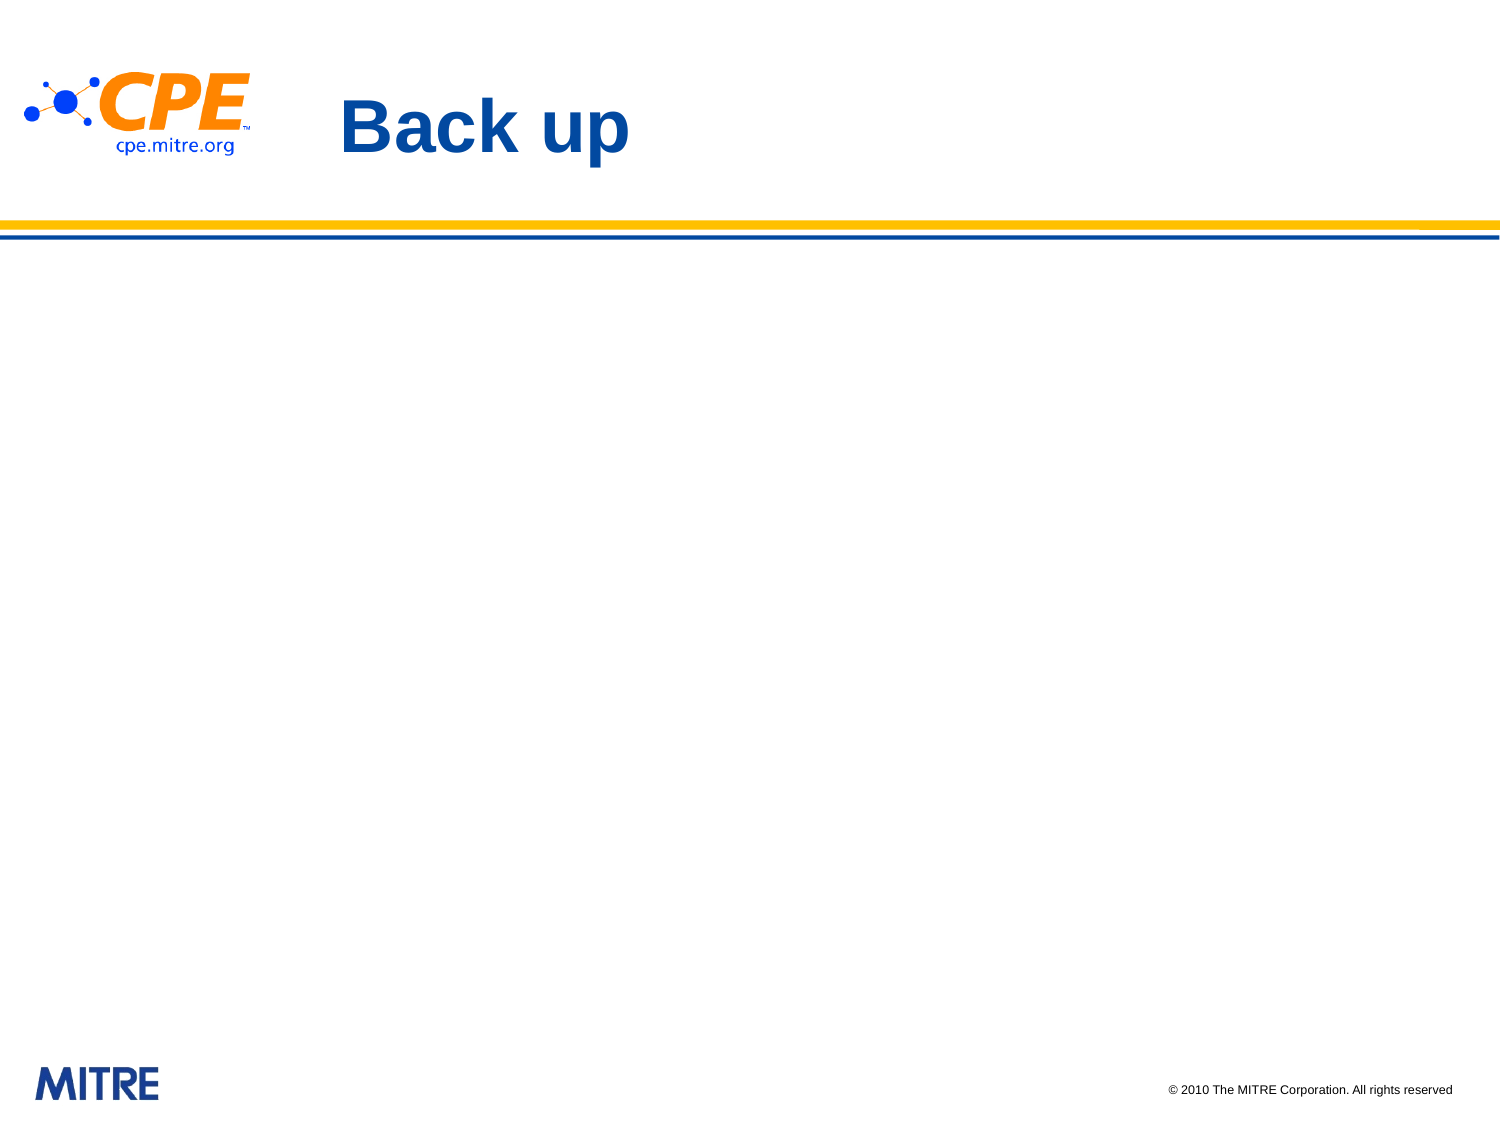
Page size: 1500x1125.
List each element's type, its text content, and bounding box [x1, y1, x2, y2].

title Back up [324, 44, 1438, 201]
picture [24, 72, 250, 156]
picture [30, 1064, 163, 1106]
